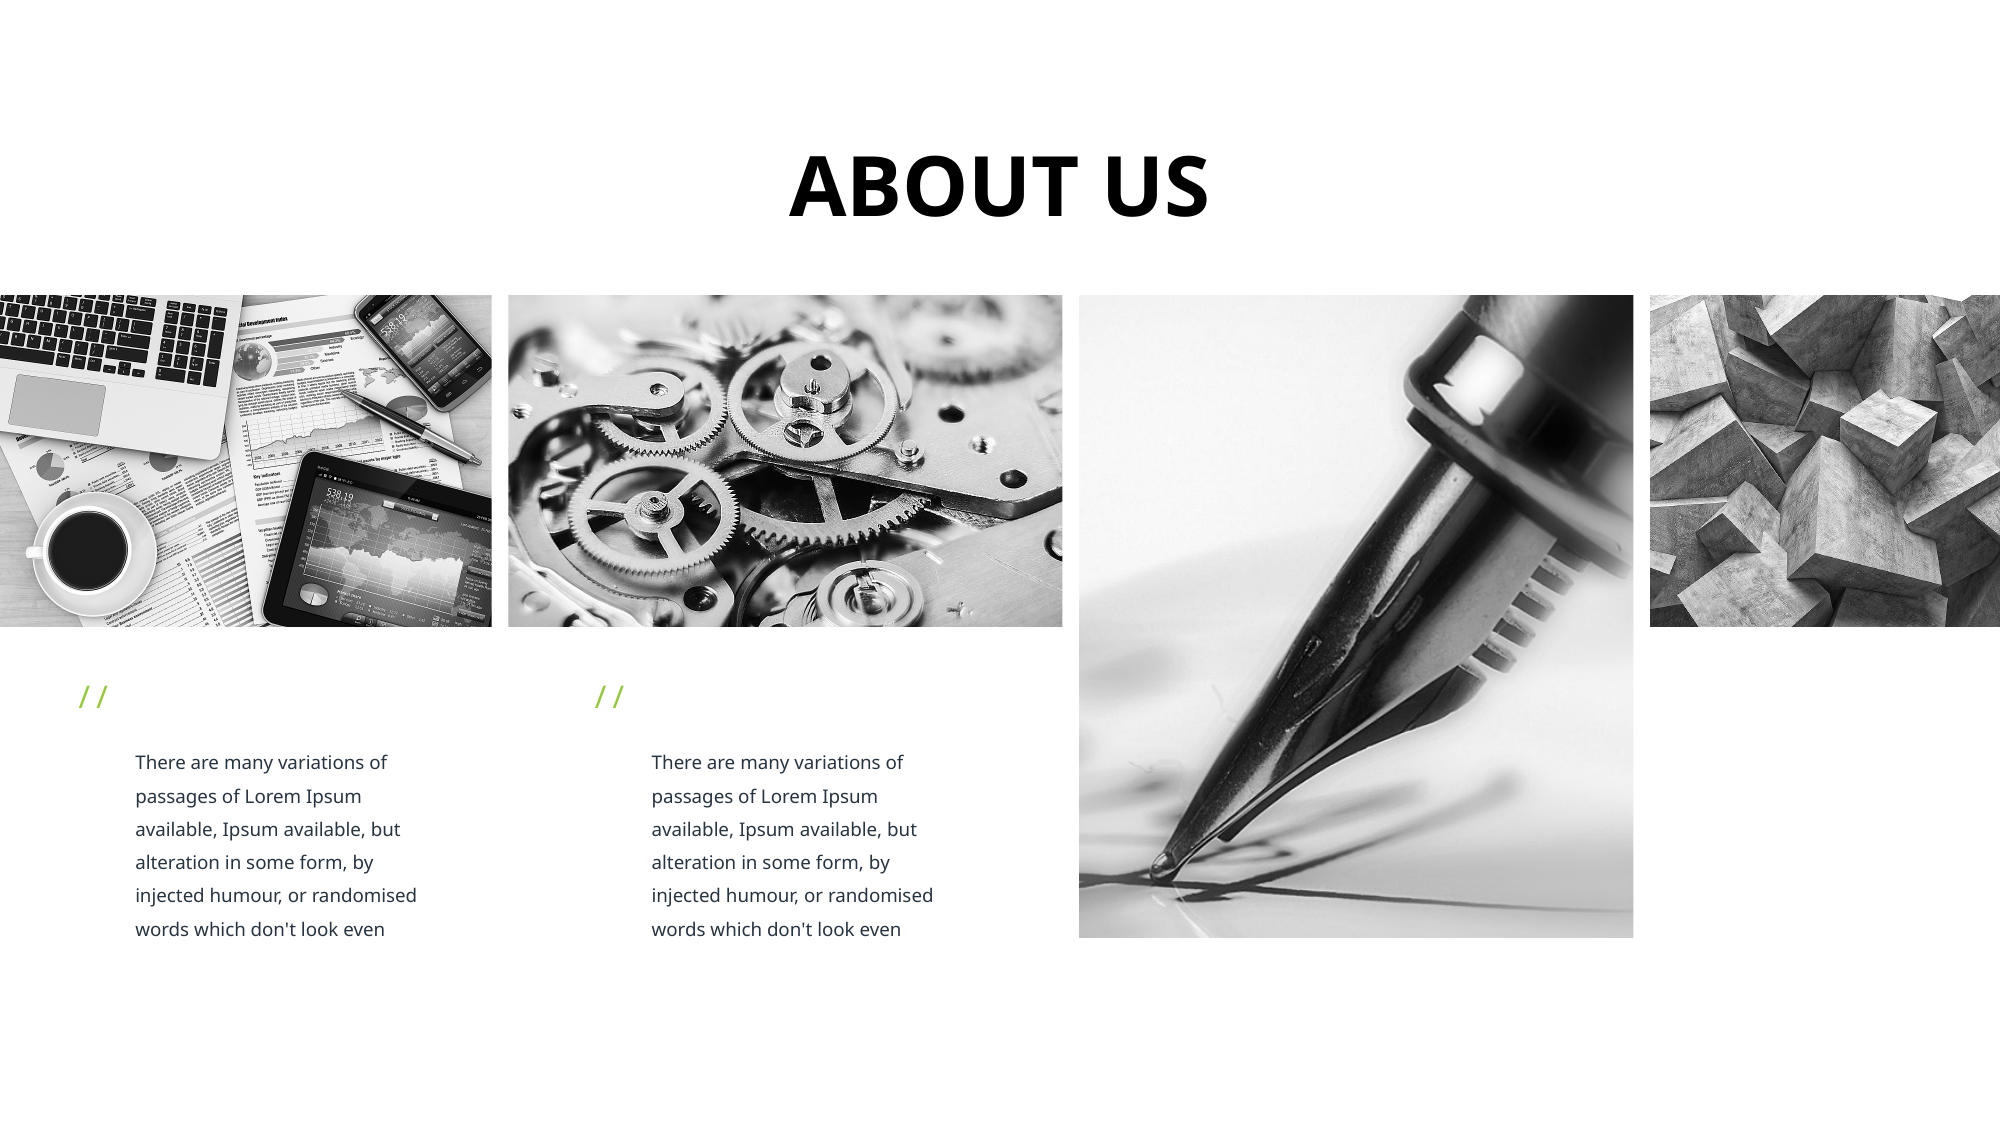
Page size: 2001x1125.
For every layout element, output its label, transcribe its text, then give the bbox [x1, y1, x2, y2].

picture [0, 295, 492, 628]
picture [1079, 295, 1634, 938]
text_box ABOUT US [774, 125, 1226, 241]
picture [508, 295, 1063, 628]
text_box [562, 670, 960, 957]
picture [1649, 295, 2000, 628]
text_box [46, 670, 444, 957]
